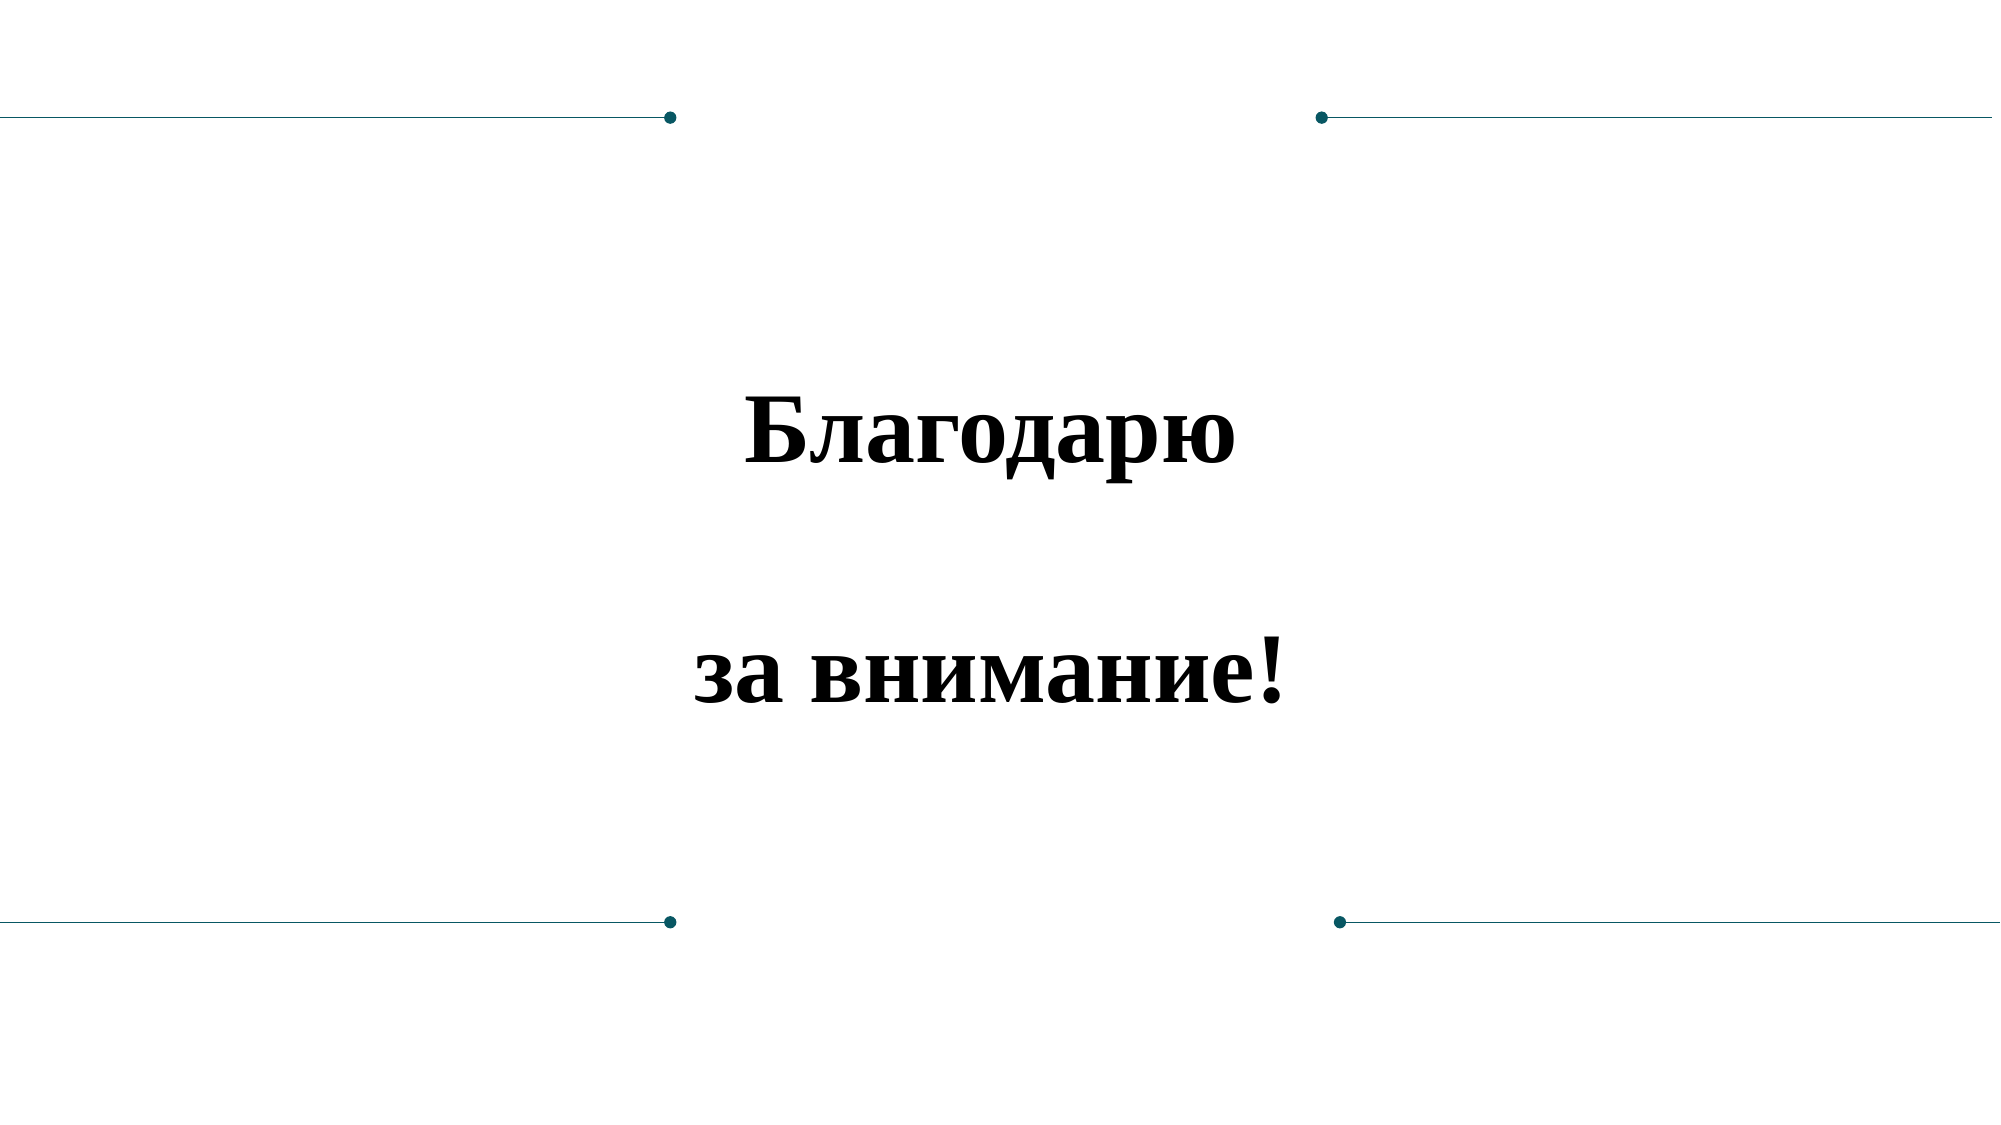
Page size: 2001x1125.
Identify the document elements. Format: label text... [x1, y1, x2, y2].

text_box Благодарю за внимание! [670, 355, 1313, 730]
text_box [62, 56, 1676, 190]
